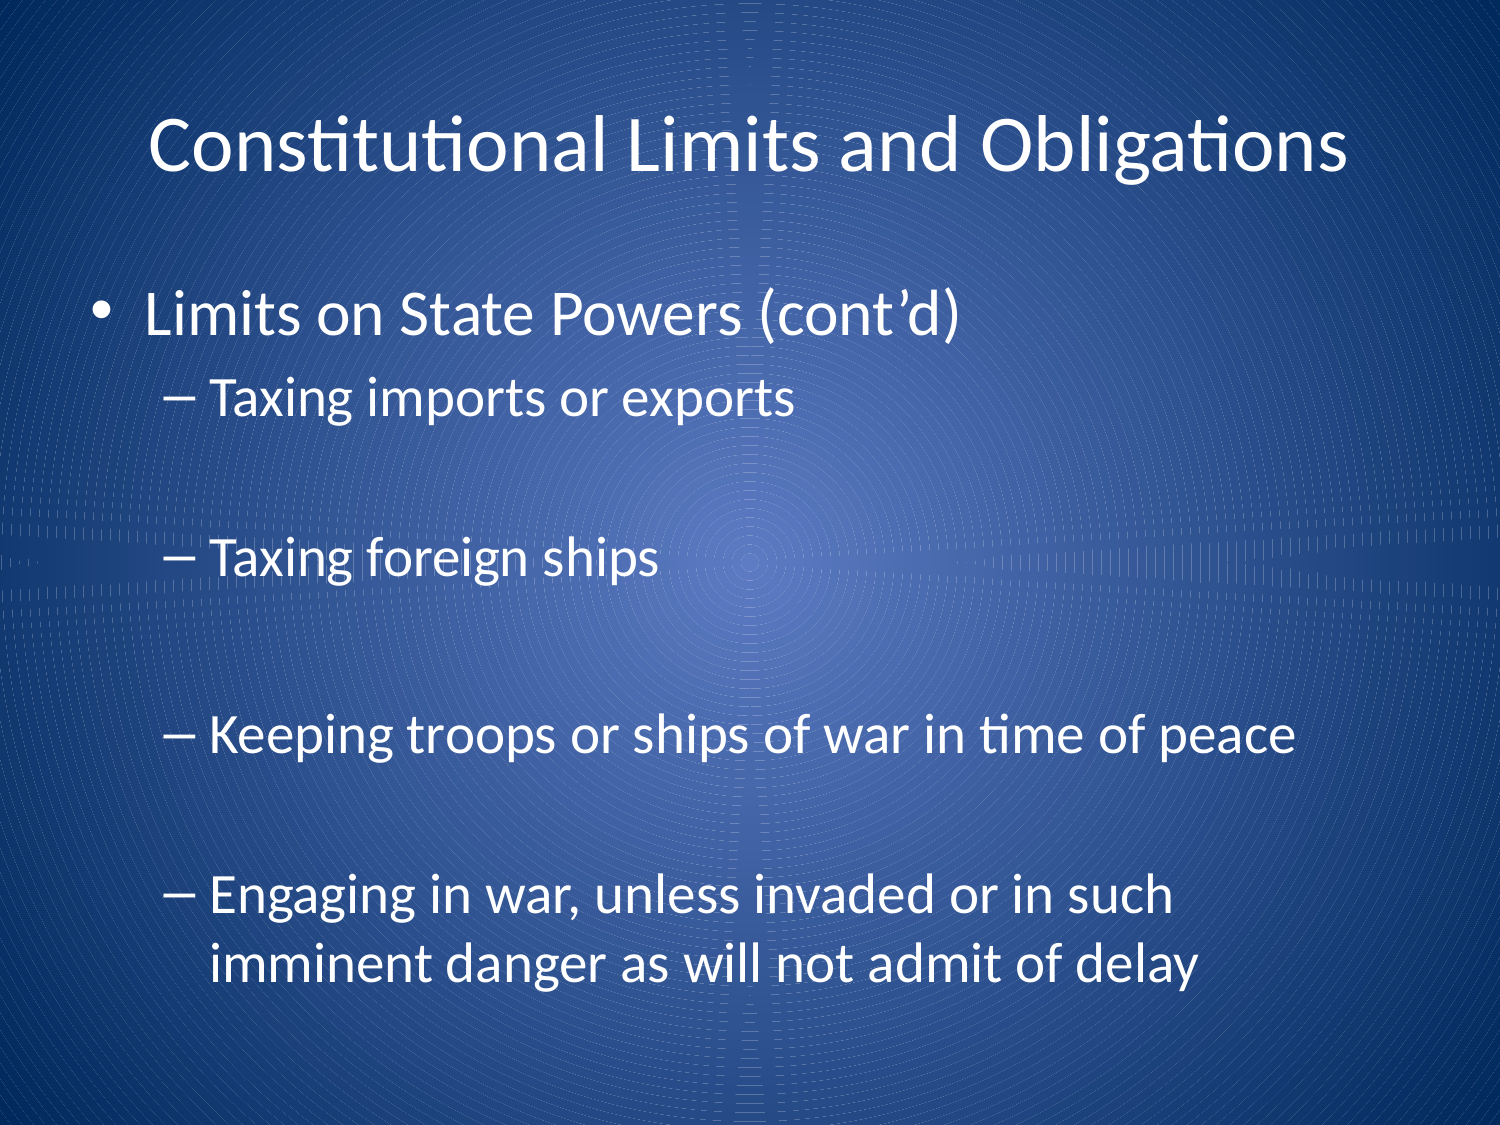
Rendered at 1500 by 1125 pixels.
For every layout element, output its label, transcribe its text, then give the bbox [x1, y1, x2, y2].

title Constitutional Limits and Obligations [75, 45, 1425, 233]
list Limits on State Powers (cont’d) Taxing imports or exports Taxing foreign ships Keeping troops or ships of war in time of peace Engaging in war, unless invaded or in such imminent danger as will not admit of delay [75, 262, 1425, 1005]
